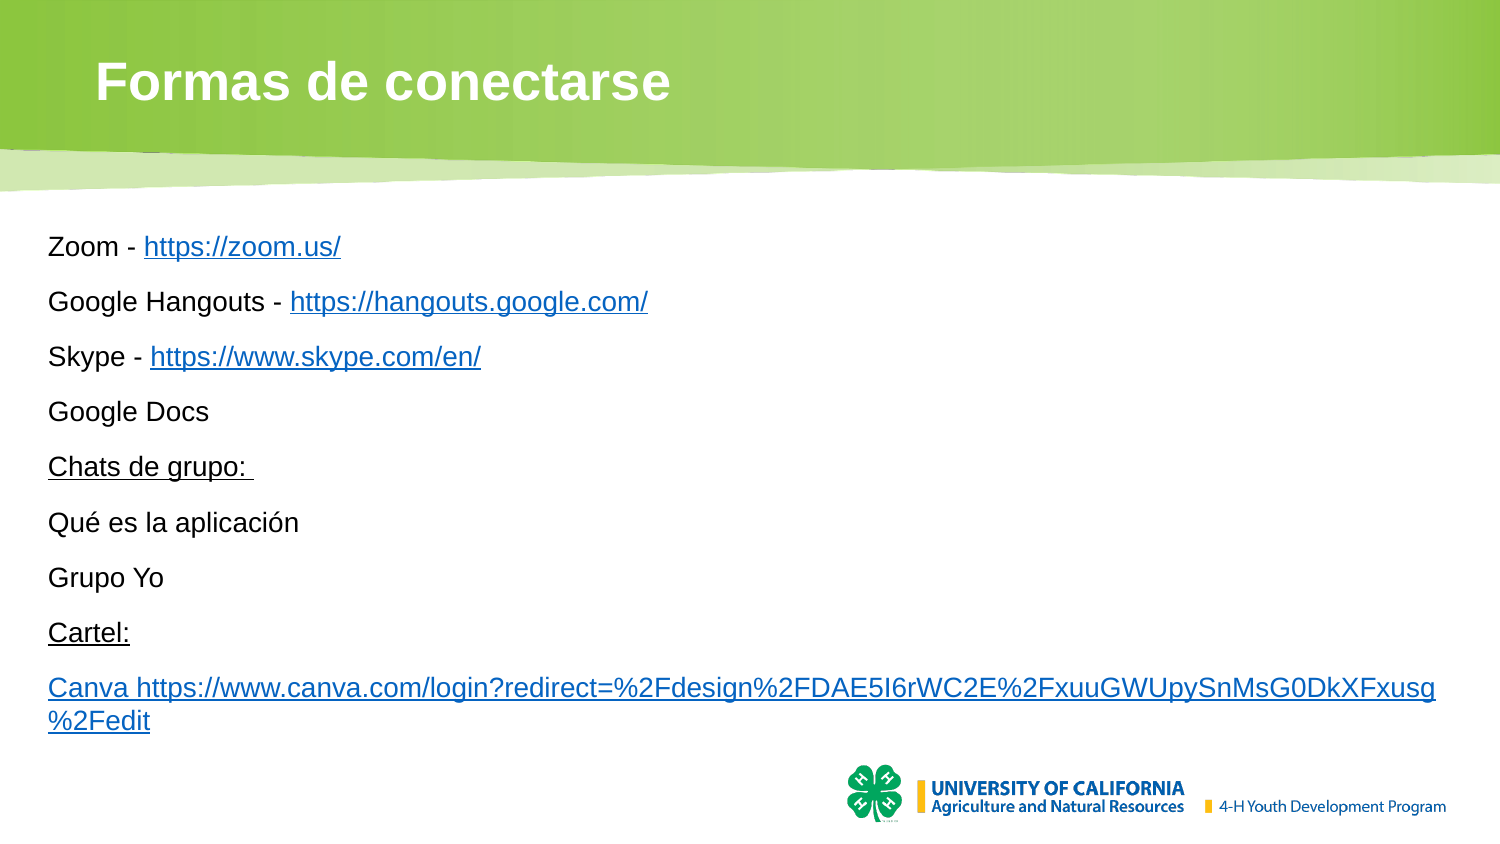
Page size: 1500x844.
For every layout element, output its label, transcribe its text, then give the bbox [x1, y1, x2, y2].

list Zoom - https://zoom.us/ Google Hangouts - https://hangouts.google.com/ Skype - https://www.skype.com/en/ Google Docs Chats de grupo: Qué es la aplicación Grupo Yo Cartel: Canva https://www.canva.com/login?redirect=%2Fdesign%2FDAE5I6rWC2E%2FxuuGWUpySnMsG0DkXFxusg%2Fedit [36, 217, 1466, 760]
title Formas de conectarse [84, 1, 1378, 165]
picture [0, 0, 1500, 199]
picture [844, 760, 1451, 825]
